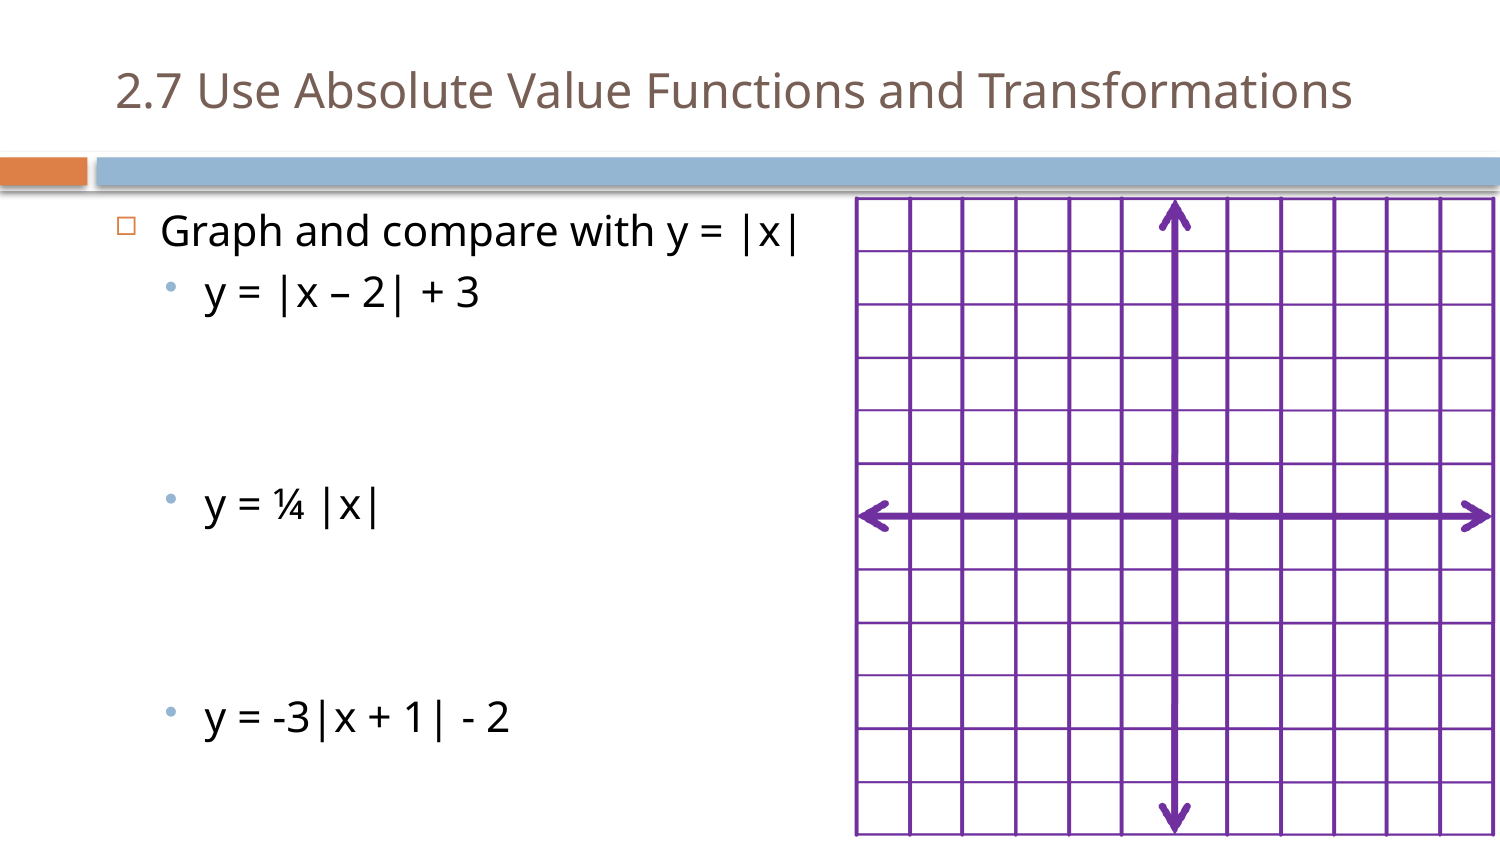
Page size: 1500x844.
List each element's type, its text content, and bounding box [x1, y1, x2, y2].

title 2.7 Use Absolute Value Functions and Transformations [100, 28, 1438, 150]
picture [823, 164, 1500, 844]
list Graph and compare with y = |x| y = |x – 2| + 3 y = ¼ |x| y = -3|x + 1| - 2 [100, 196, 817, 750]
